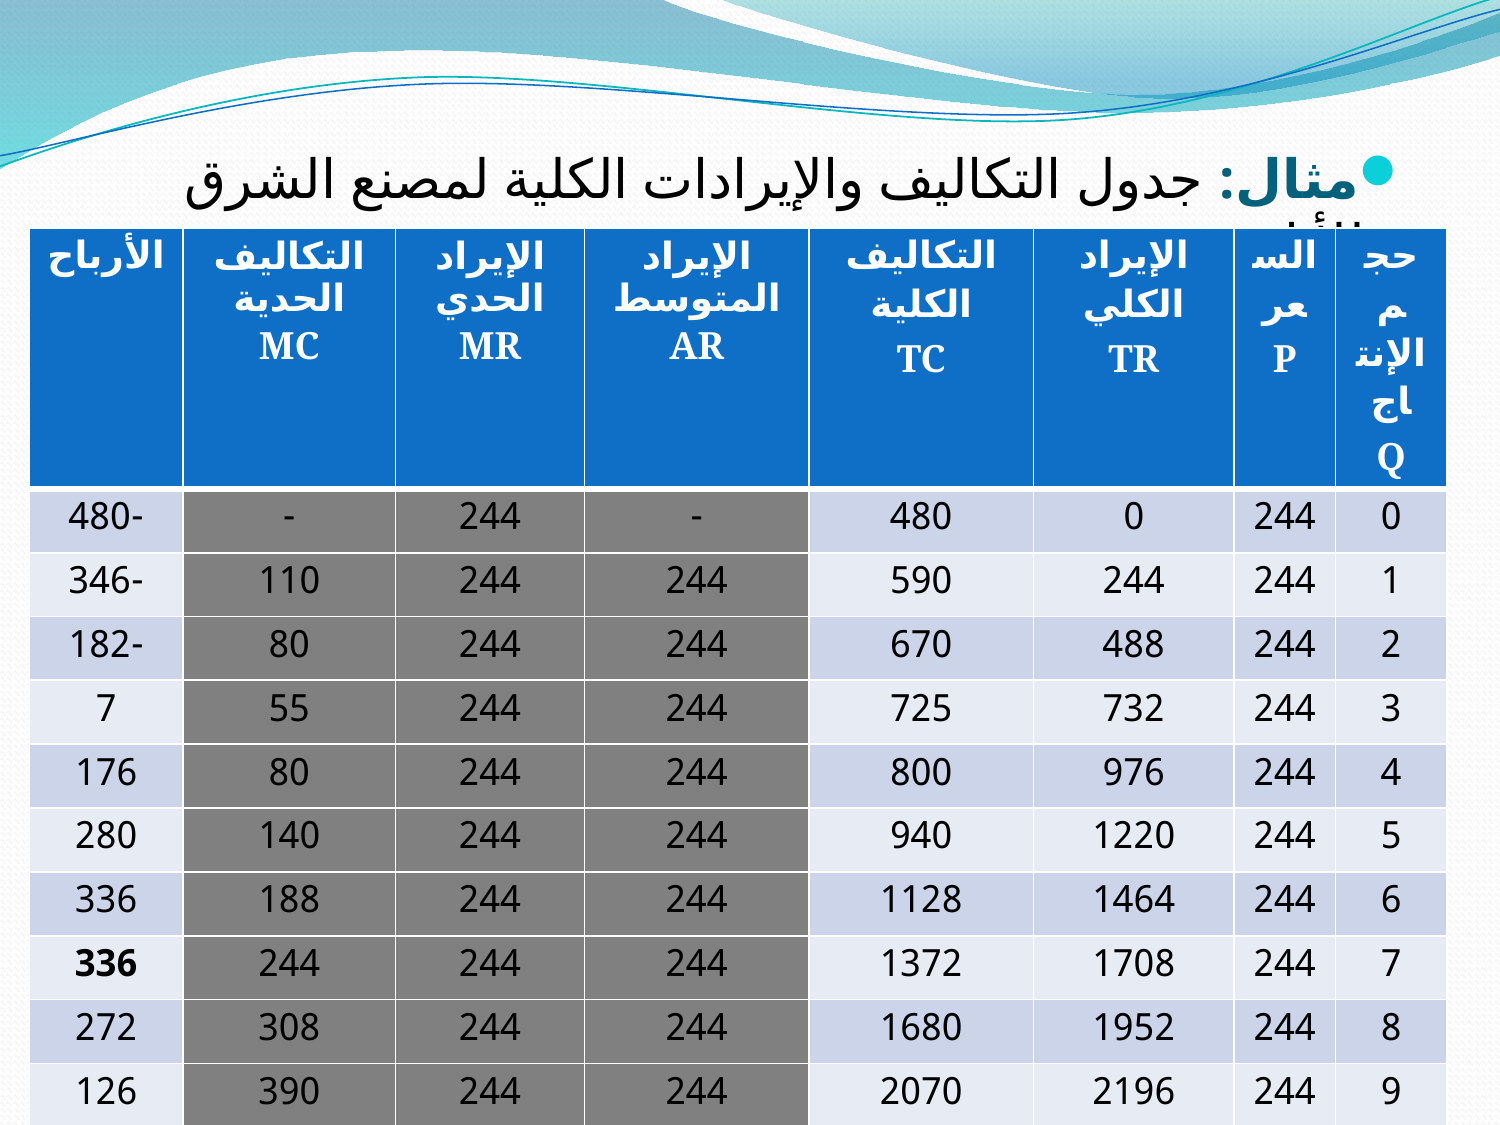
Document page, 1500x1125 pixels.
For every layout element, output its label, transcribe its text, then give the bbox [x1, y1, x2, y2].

list مثال: جدول التكاليف والإيرادات الكلية لمصنع الشرق للأثاث. [75, 137, 1425, 227]
